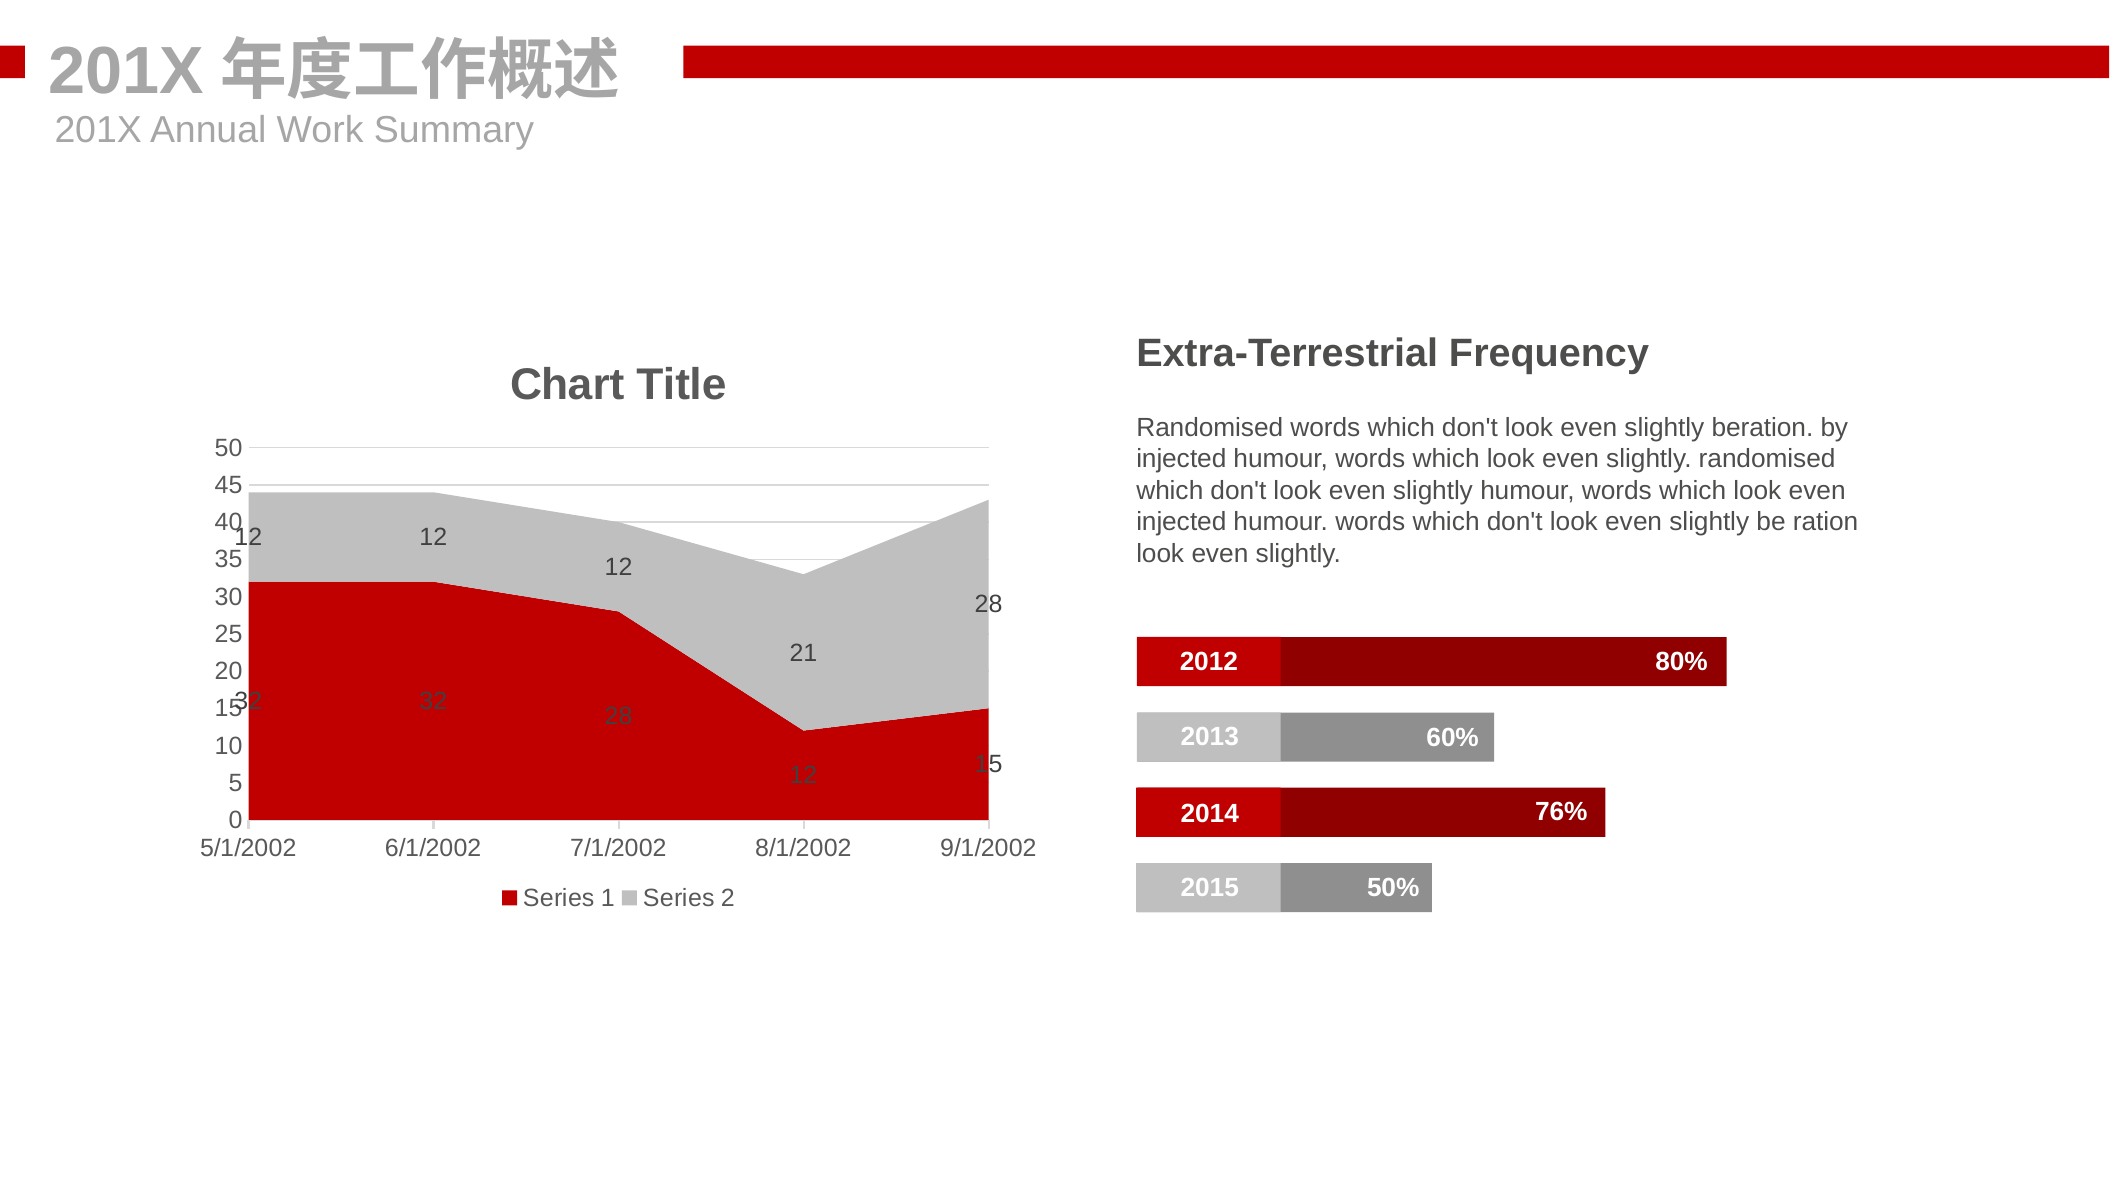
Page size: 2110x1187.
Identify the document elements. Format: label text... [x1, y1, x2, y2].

text_box [1136, 636, 1281, 686]
text_box [1136, 787, 1281, 837]
chart [182, 327, 1055, 923]
text_box [1136, 863, 1281, 913]
text_box 2013 [1174, 712, 1245, 757]
text_box [1281, 787, 1606, 837]
text_box [0, 45, 26, 79]
text_box 2012 [1173, 637, 1244, 682]
text_box [1281, 712, 1495, 762]
text_box [1281, 863, 1432, 913]
text_box Extra-Terrestrial Frequency [1136, 327, 1663, 381]
text_box 60% [1422, 713, 1483, 758]
text_box 76% [1531, 787, 1591, 832]
text_box 50% [1363, 864, 1424, 909]
text_box 2015 [1174, 864, 1245, 909]
text_box Randomised words which don't look even slightly beration. by injected humour, words which look even slightly. randomised which don't look even slightly humour, words which look even injected humour. words which don't look even slightly be ration look even slightly. [1136, 382, 1863, 596]
text_box 80% [1651, 637, 1712, 682]
text_box 201X Annual Work Summary [54, 104, 535, 150]
text_box [682, 45, 2110, 79]
text_box [1137, 637, 1727, 687]
text_box 201X年度工作概述 [48, 26, 621, 107]
text_box [1136, 712, 1281, 762]
text_box 2014 [1174, 790, 1245, 835]
